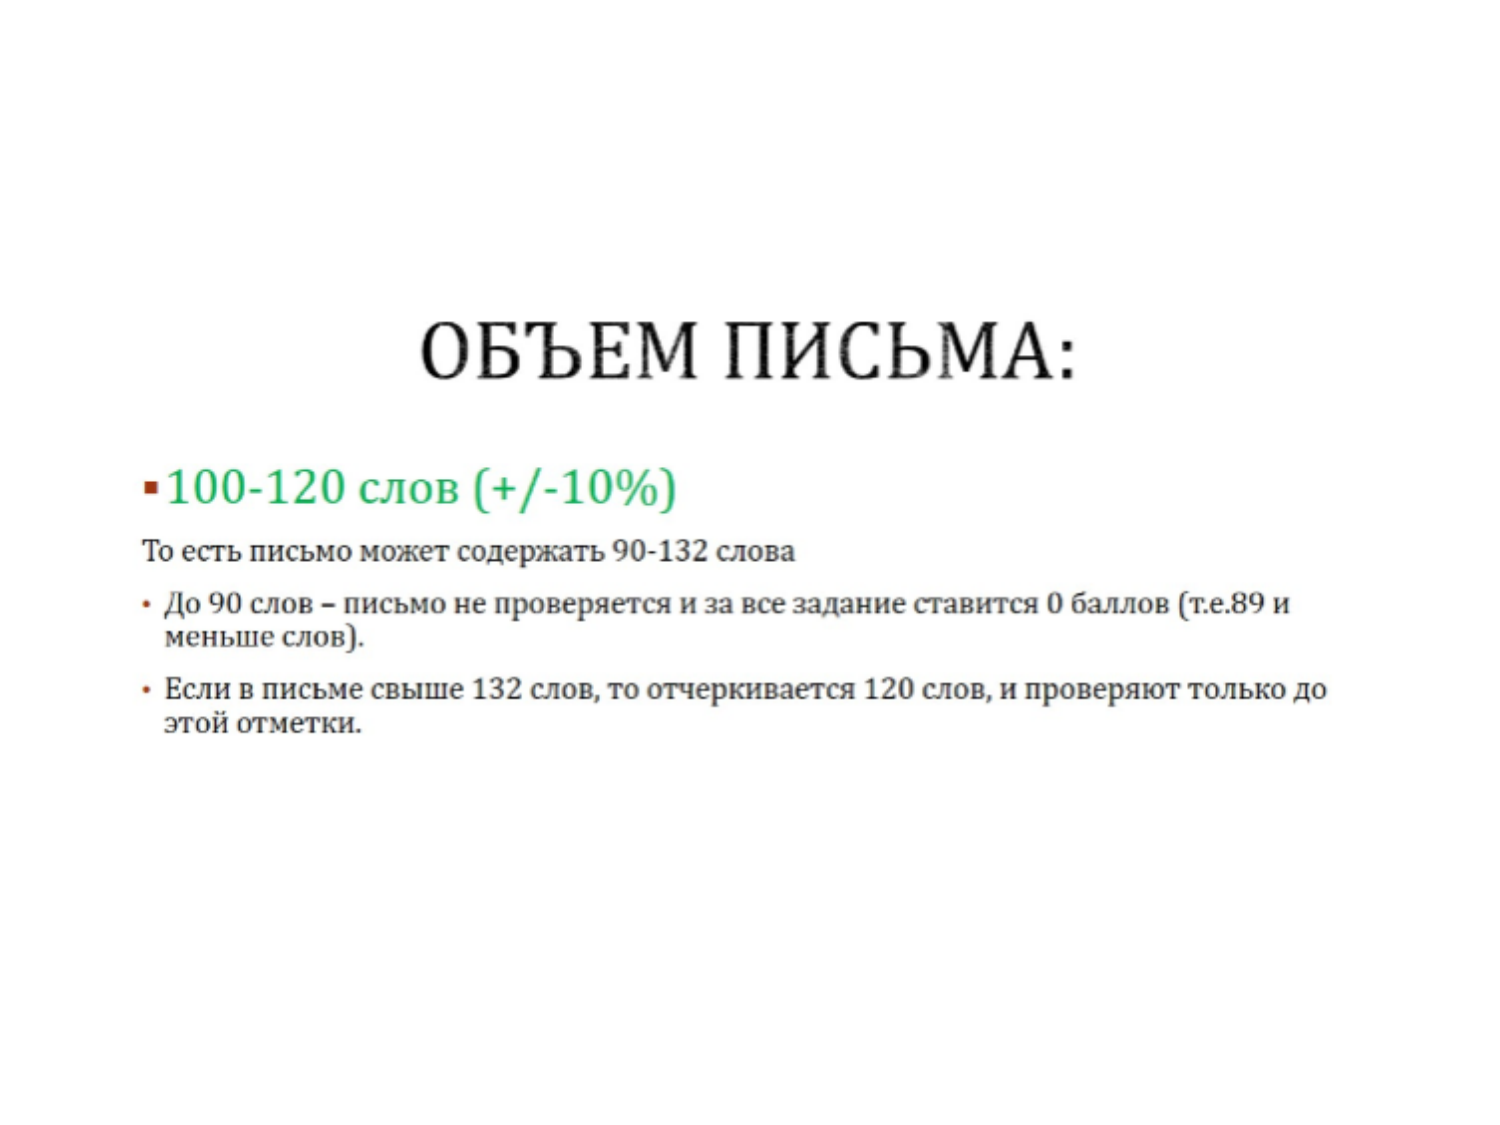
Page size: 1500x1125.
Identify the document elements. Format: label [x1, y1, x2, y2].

picture [0, 227, 1482, 919]
